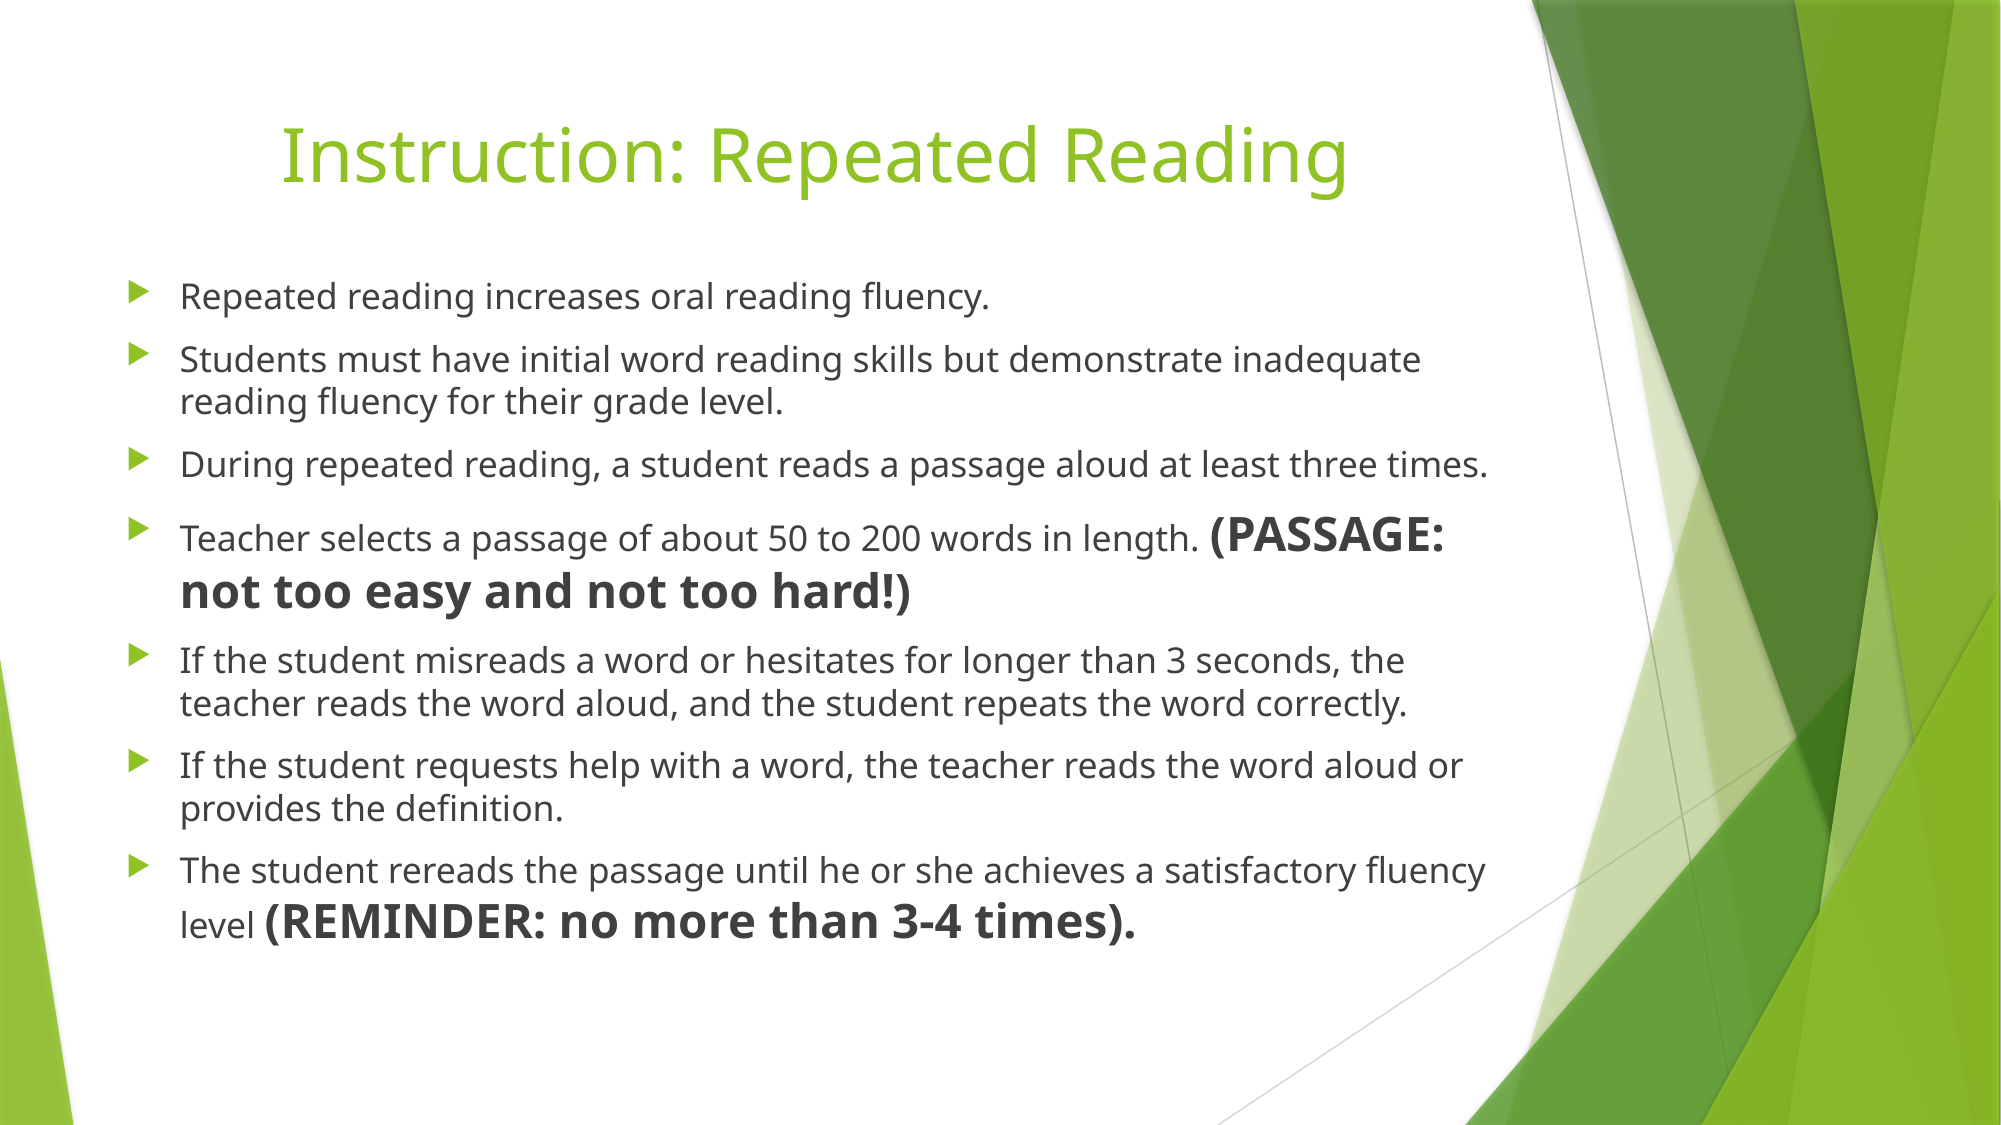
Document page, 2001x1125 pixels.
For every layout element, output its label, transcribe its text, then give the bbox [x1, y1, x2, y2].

title Instruction: Repeated Reading [111, 99, 1522, 266]
list Repeated reading increases oral reading fluency. Students must have initial word reading skills but demonstrate inadequate reading fluency for their grade level. During repeated reading, a student reads a passage aloud at least three times. Teacher selects a passage of about 50 to 200 words in length. (PASSAGE: not too easy and not too hard!) If the student misreads a word or hesitates for longer than 3 seconds, the teacher reads the word aloud, and the student repeats the word correctly. If the student requests help with a word, the teacher reads the word aloud or provides the definition. The student rereads the passage until he or she achieves a satisfactory fluency level (REMINDER: no more than 3-4 times). [111, 266, 1522, 991]
